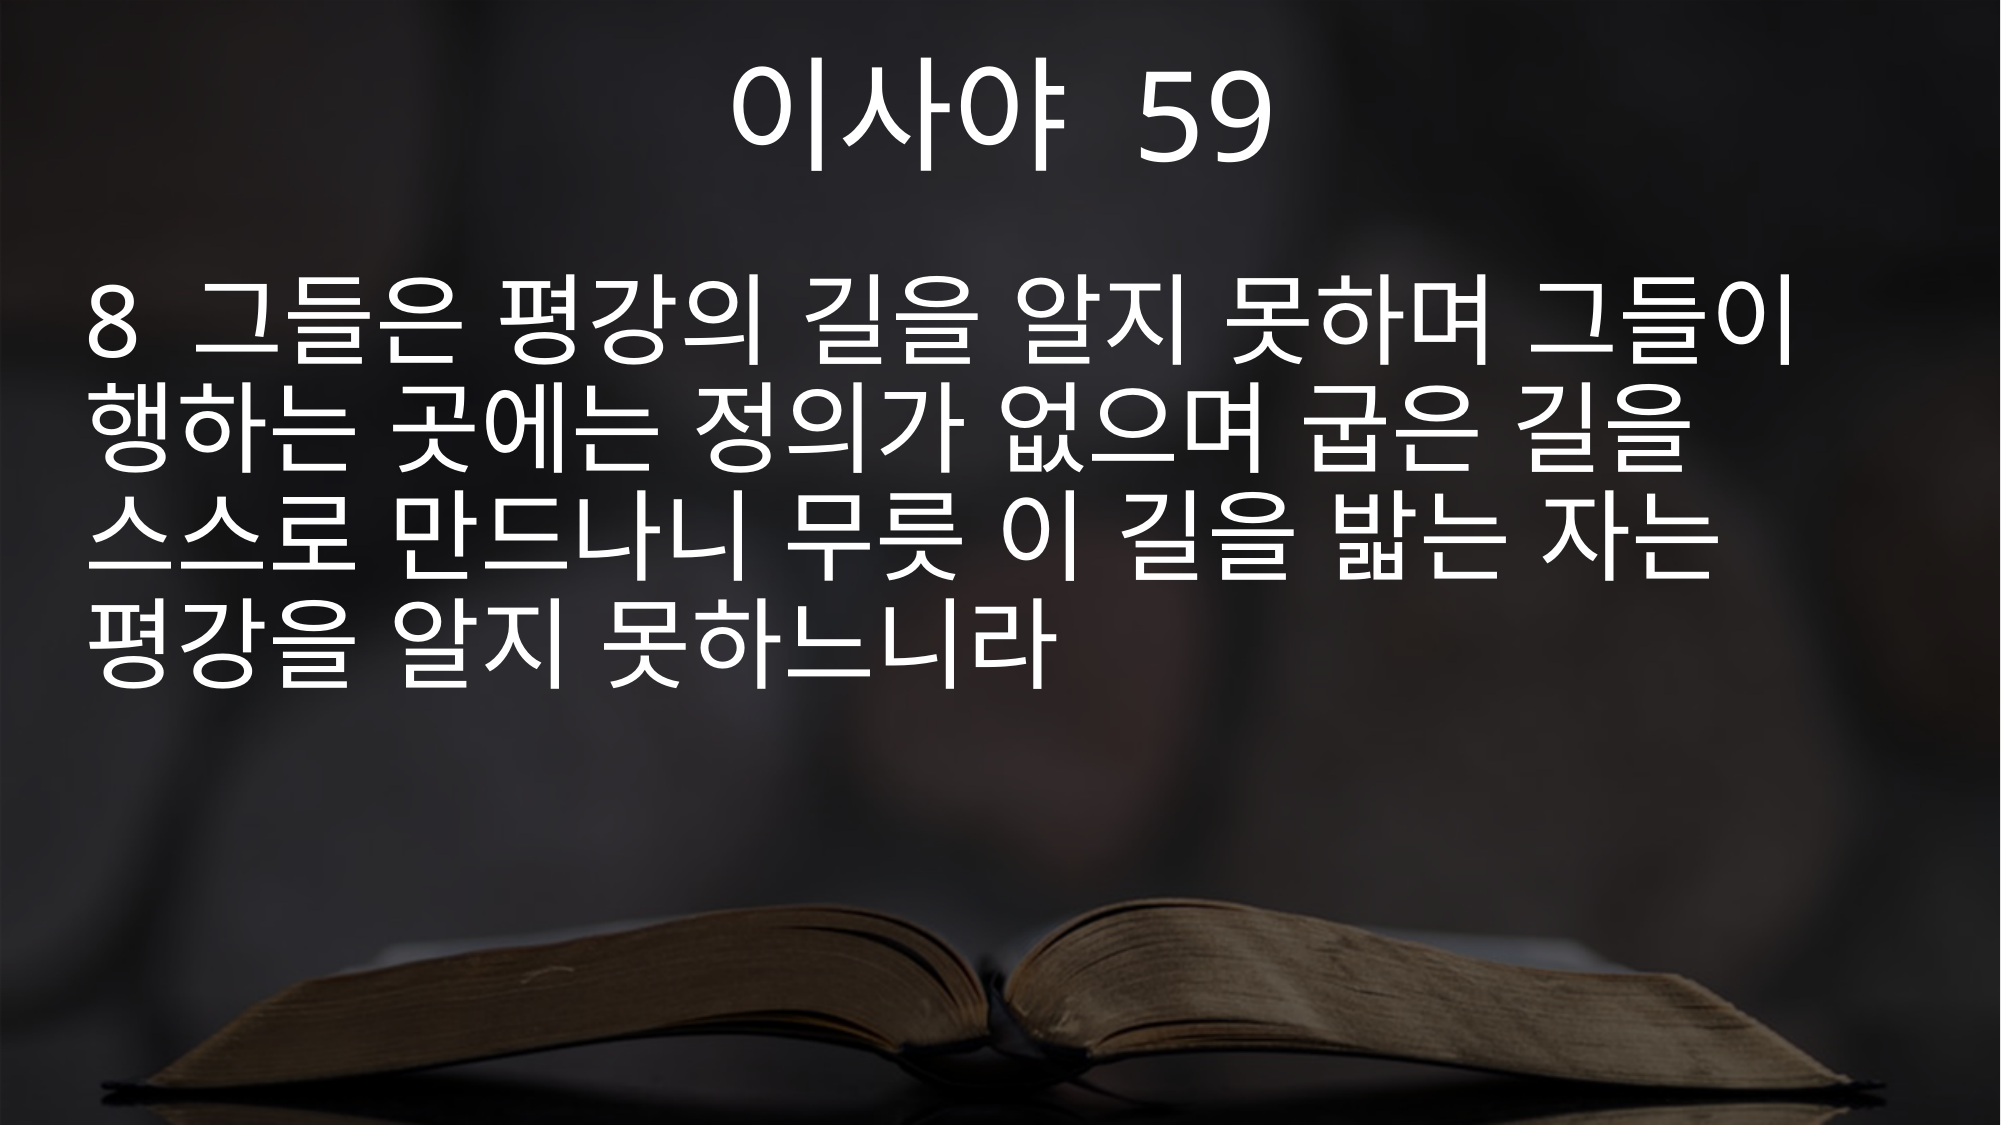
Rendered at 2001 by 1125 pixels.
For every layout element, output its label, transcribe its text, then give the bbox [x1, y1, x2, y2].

footer 이사야 59 [0, 32, 2000, 192]
picture [0, 0, 2001, 1125]
list 8 그들은 평강의 길을 알지 못하며 그들이 행하는 곳에는 정의가 없으며 굽은 길을 스스로 만드나니 무릇 이 길을 밟는 자는 평강을 알지 못하느니라 [69, 263, 1953, 423]
